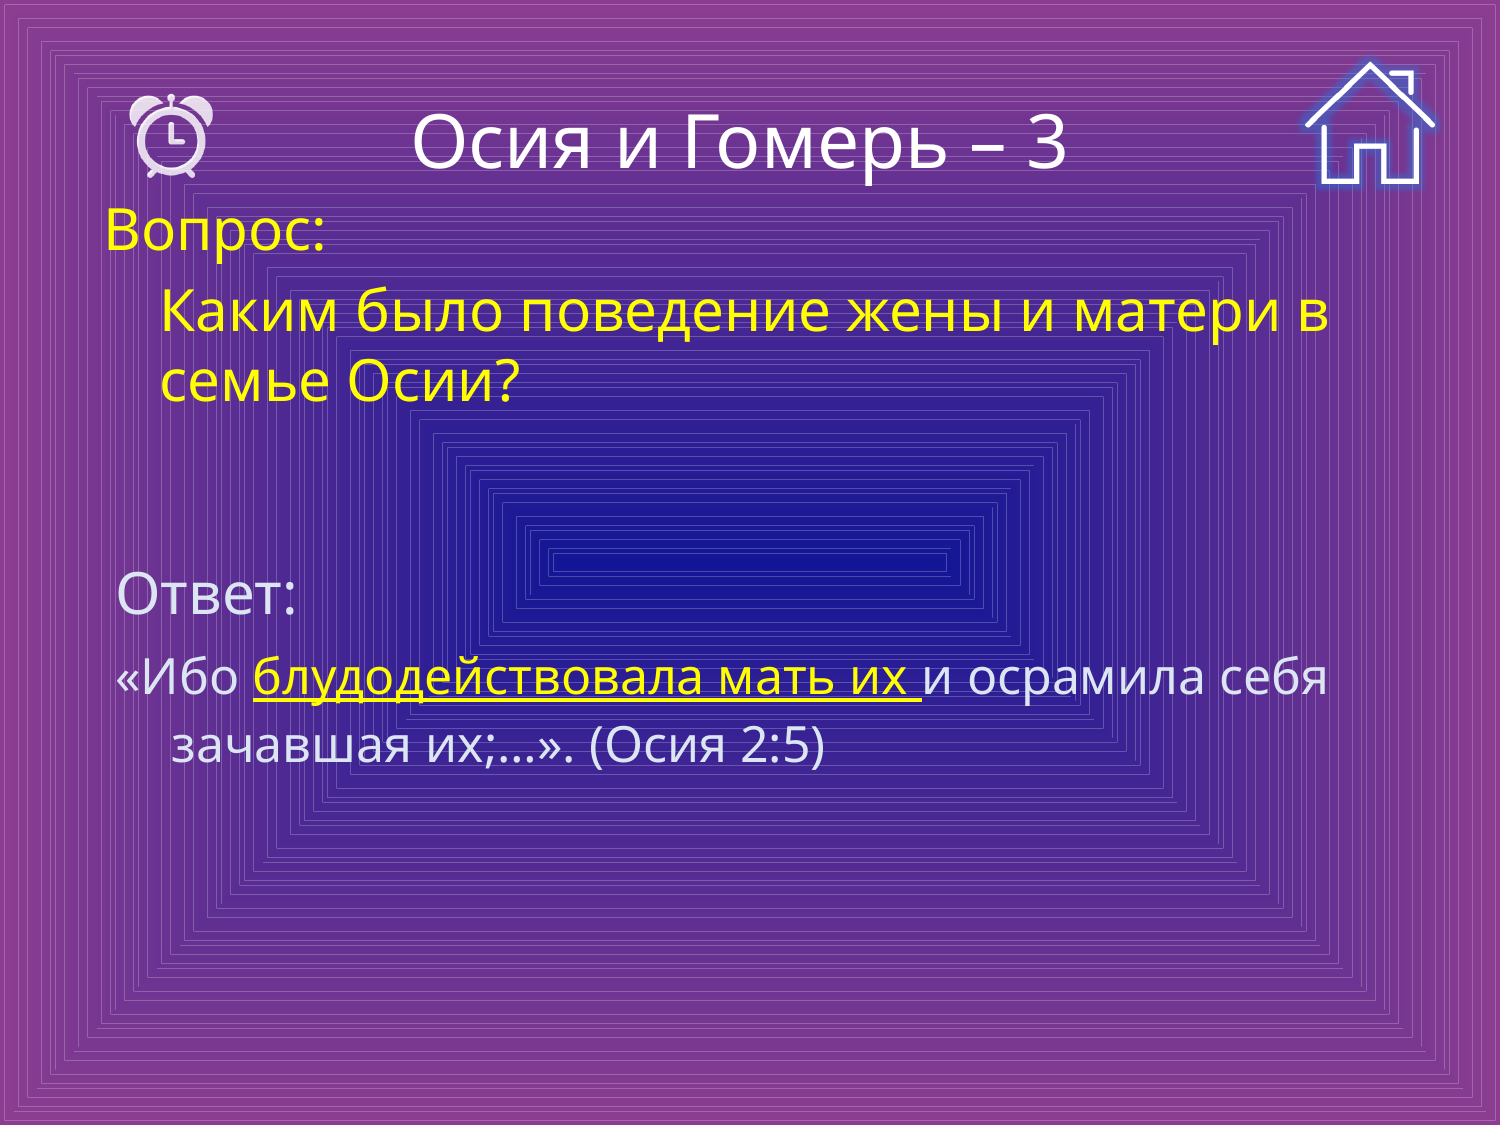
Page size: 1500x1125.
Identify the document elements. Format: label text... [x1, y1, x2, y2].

picture [1304, 54, 1435, 184]
list Ответ: «Ибо блудодействовала мать их и осрамила себя зачавшая их;…». (Осия 2:5) [100, 538, 1437, 870]
picture [123, 89, 219, 185]
title Осия и Гомерь – 3 [75, 45, 1425, 233]
list Вопрос: Каким было поведение жены и матери в семье Осии? [88, 184, 1437, 433]
